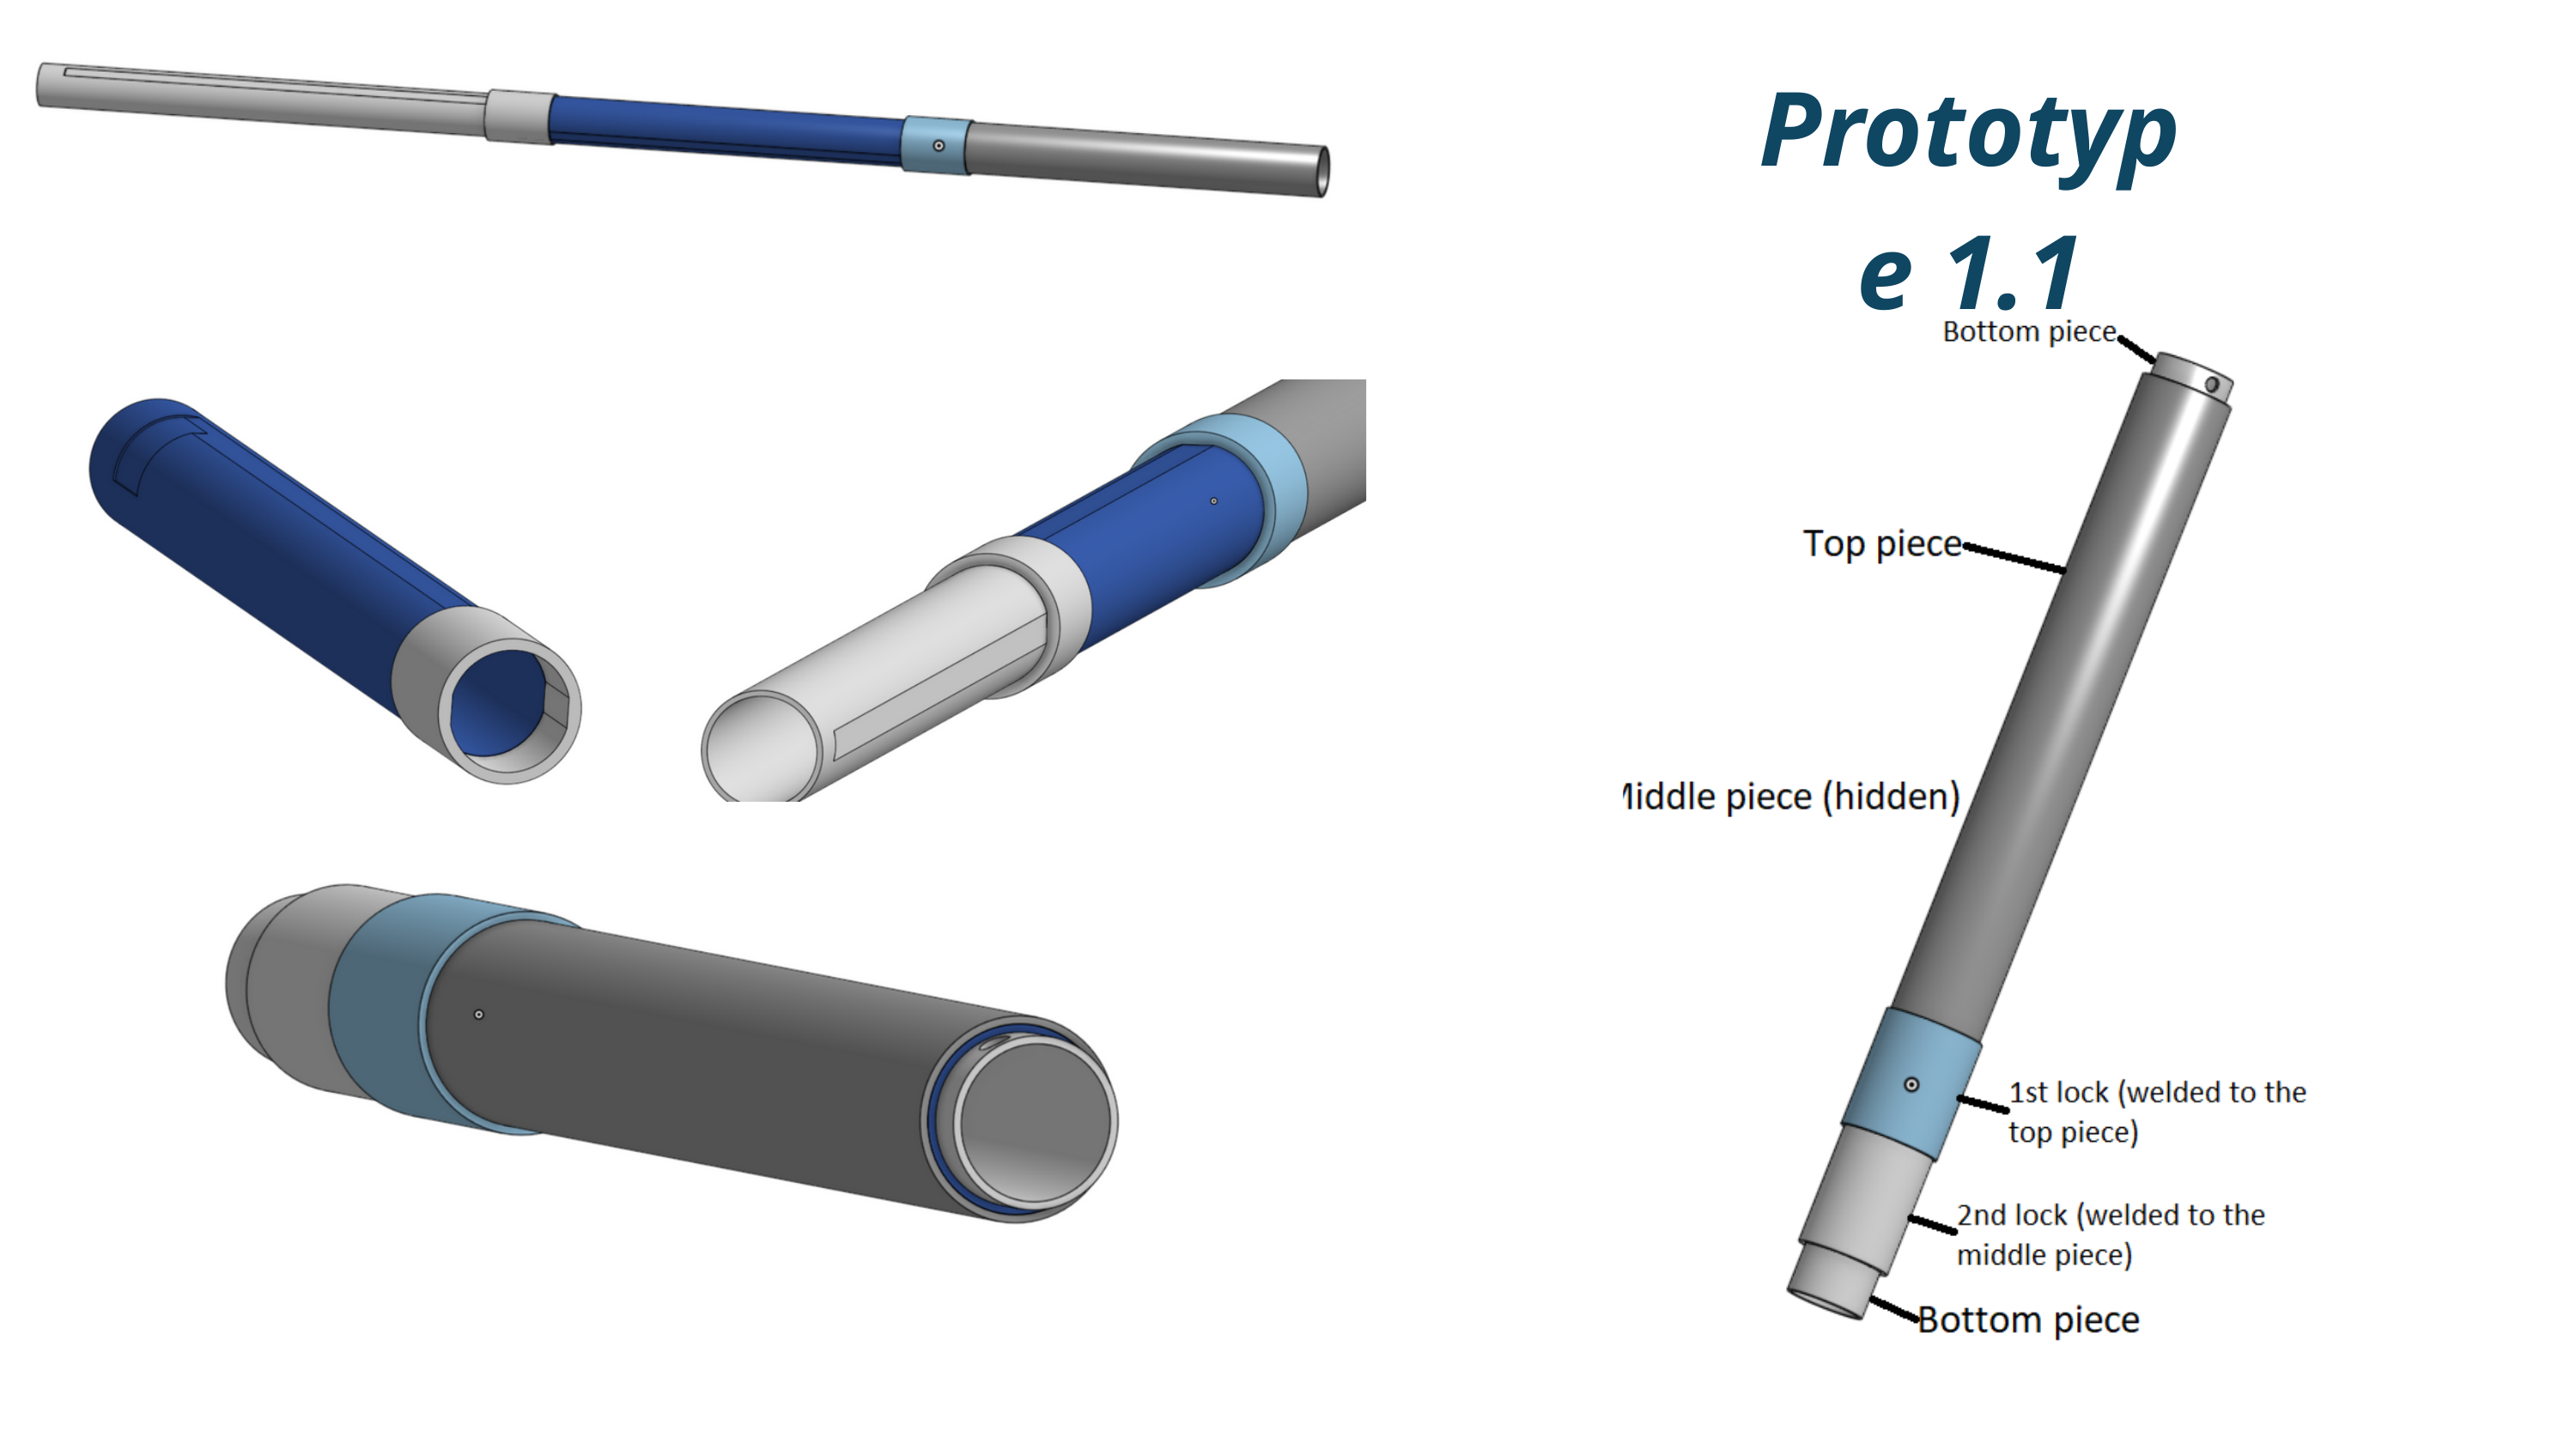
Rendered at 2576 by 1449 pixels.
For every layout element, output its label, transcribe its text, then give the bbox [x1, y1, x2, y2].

text_box [214, 881, 1121, 1233]
text_box [58, 379, 604, 802]
text_box Prototype 1.1 [1736, 42, 2203, 330]
text_box [0, 0, 1376, 238]
text_box [630, 379, 1367, 802]
text_box [1623, 305, 2317, 1351]
